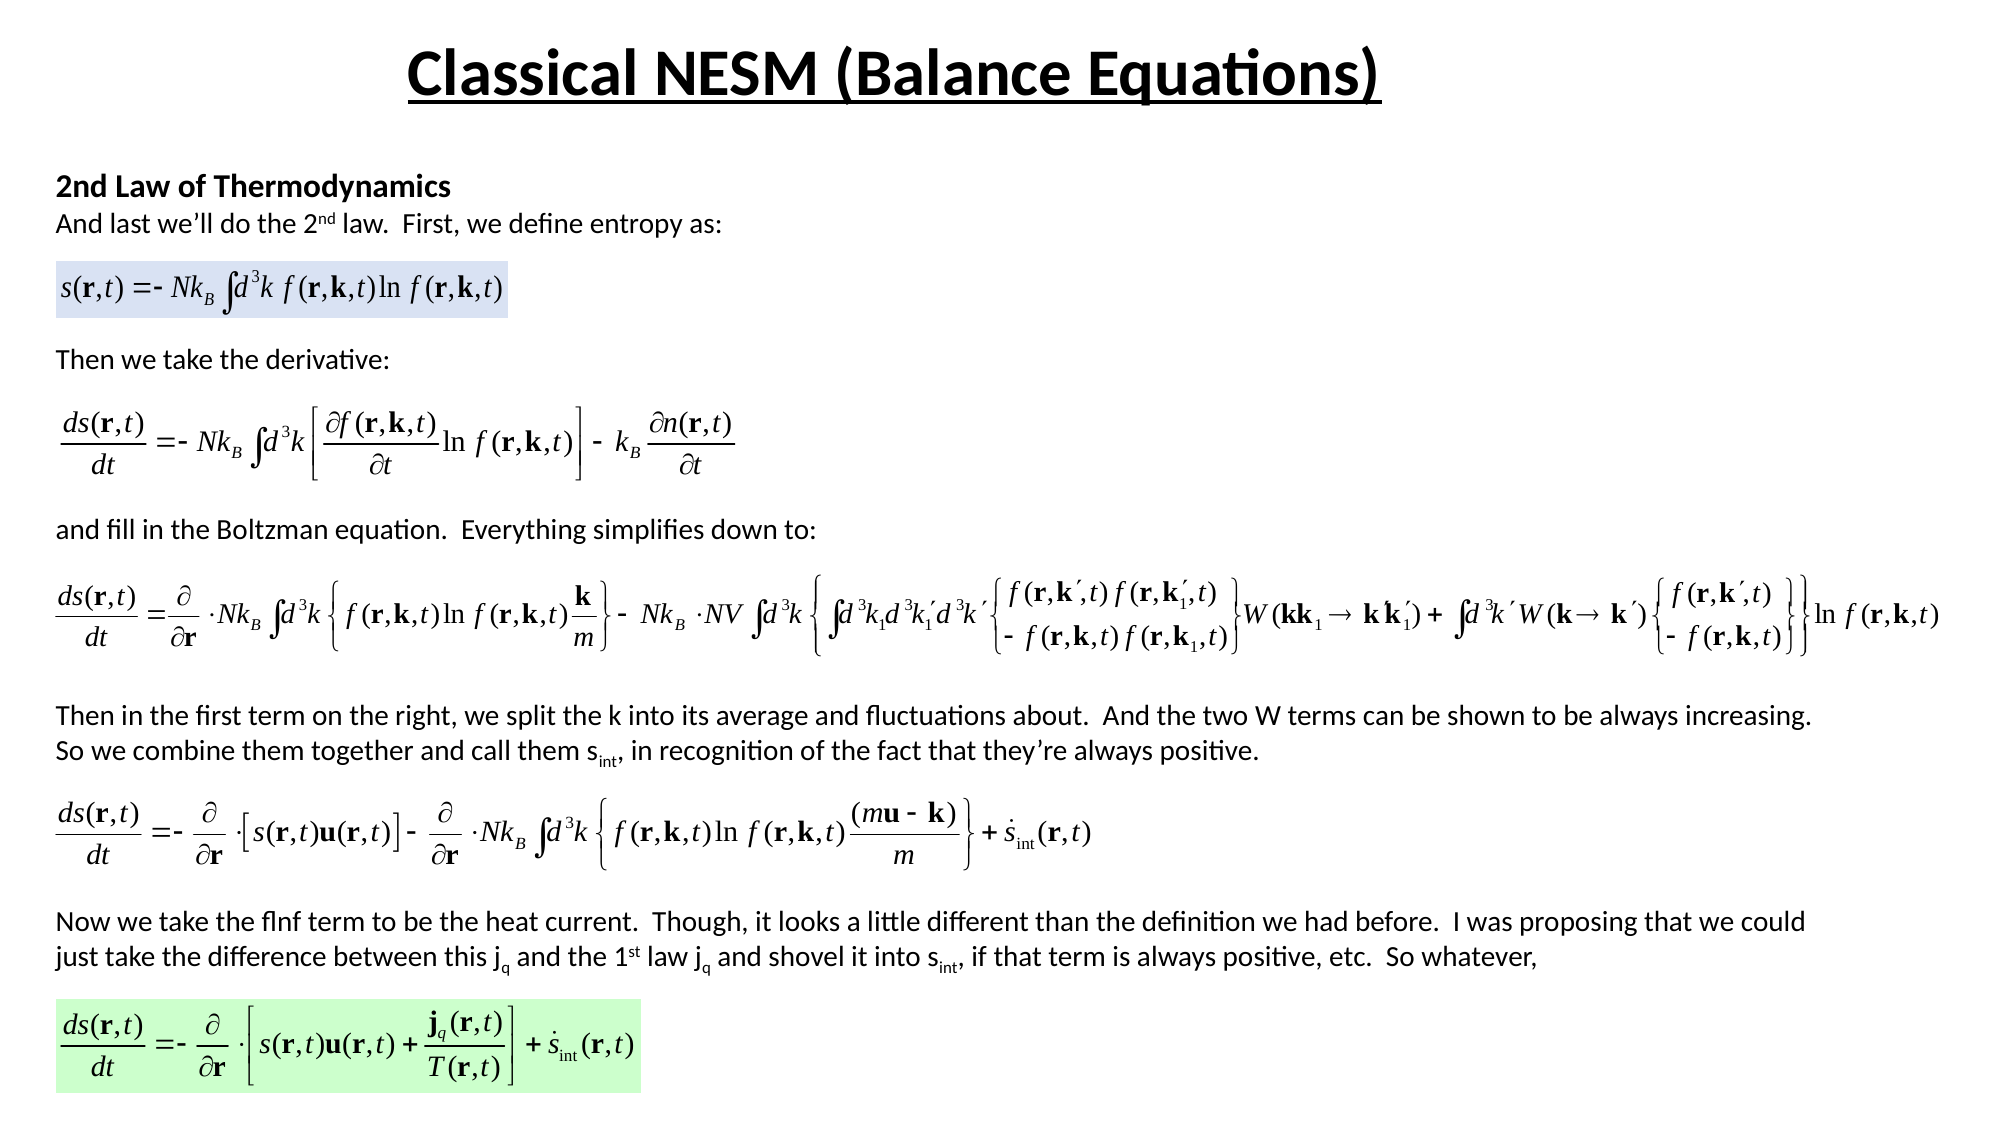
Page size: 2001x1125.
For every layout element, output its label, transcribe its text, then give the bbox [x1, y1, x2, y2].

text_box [50, 568, 1947, 664]
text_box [50, 792, 1100, 876]
text_box Then in the first term on the right, we split the k into its average and fluctuations about. And the two W terms can be shown to be always increasing. So we combine them together and call them sint, in recognition of the fact that they’re always positive. [40, 688, 1840, 779]
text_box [55, 260, 508, 318]
text_box and fill in the Boltzman equation. Everything simplifies down to: [40, 502, 1110, 553]
text_box Classical NESM (Balance Equations) [392, 21, 1432, 117]
text_box Then we take the derivative: [40, 333, 458, 383]
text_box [55, 401, 740, 486]
text_box 2nd Law of Thermodynamics And last we’ll do the 2nd law. First, we define entropy as: [40, 157, 1624, 247]
text_box Now we take the flnf term to be the heat current. Though, it looks a little different than the definition we had before. I was proposing that we could just take the difference between this jq and the 1st law jq and shovel it into sint, if that term is always positive, etc. So whatever, [40, 894, 1840, 985]
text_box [56, 999, 641, 1093]
